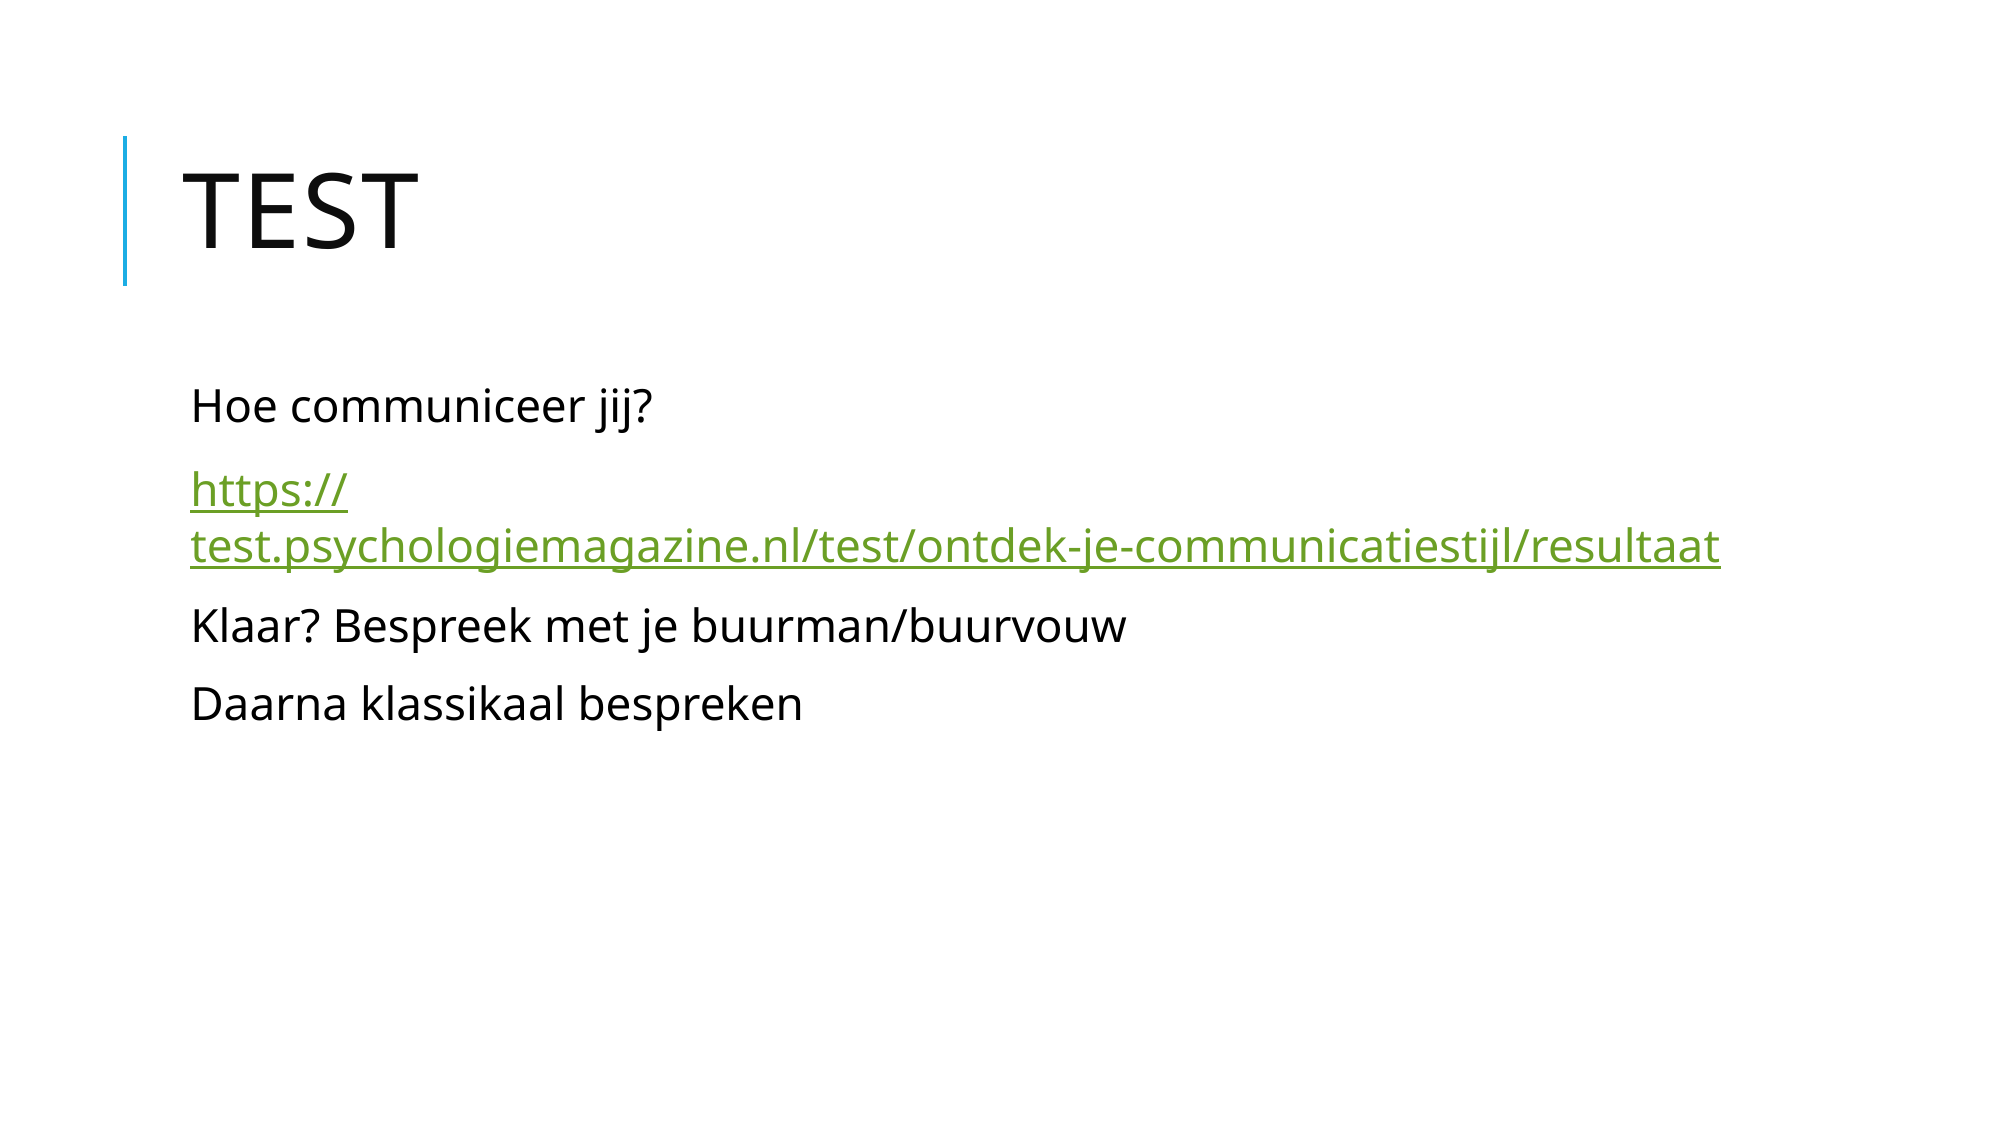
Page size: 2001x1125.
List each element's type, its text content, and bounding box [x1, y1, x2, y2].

title Test [168, 96, 1763, 342]
list Hoe communiceer jij? https://test.psychologiemagazine.nl/test/ontdek-je-communicatiestijl/resultaat Klaar? Bespreek met je buurman/buurvouw Daarna klassikaal bespreken [168, 375, 1763, 1035]
